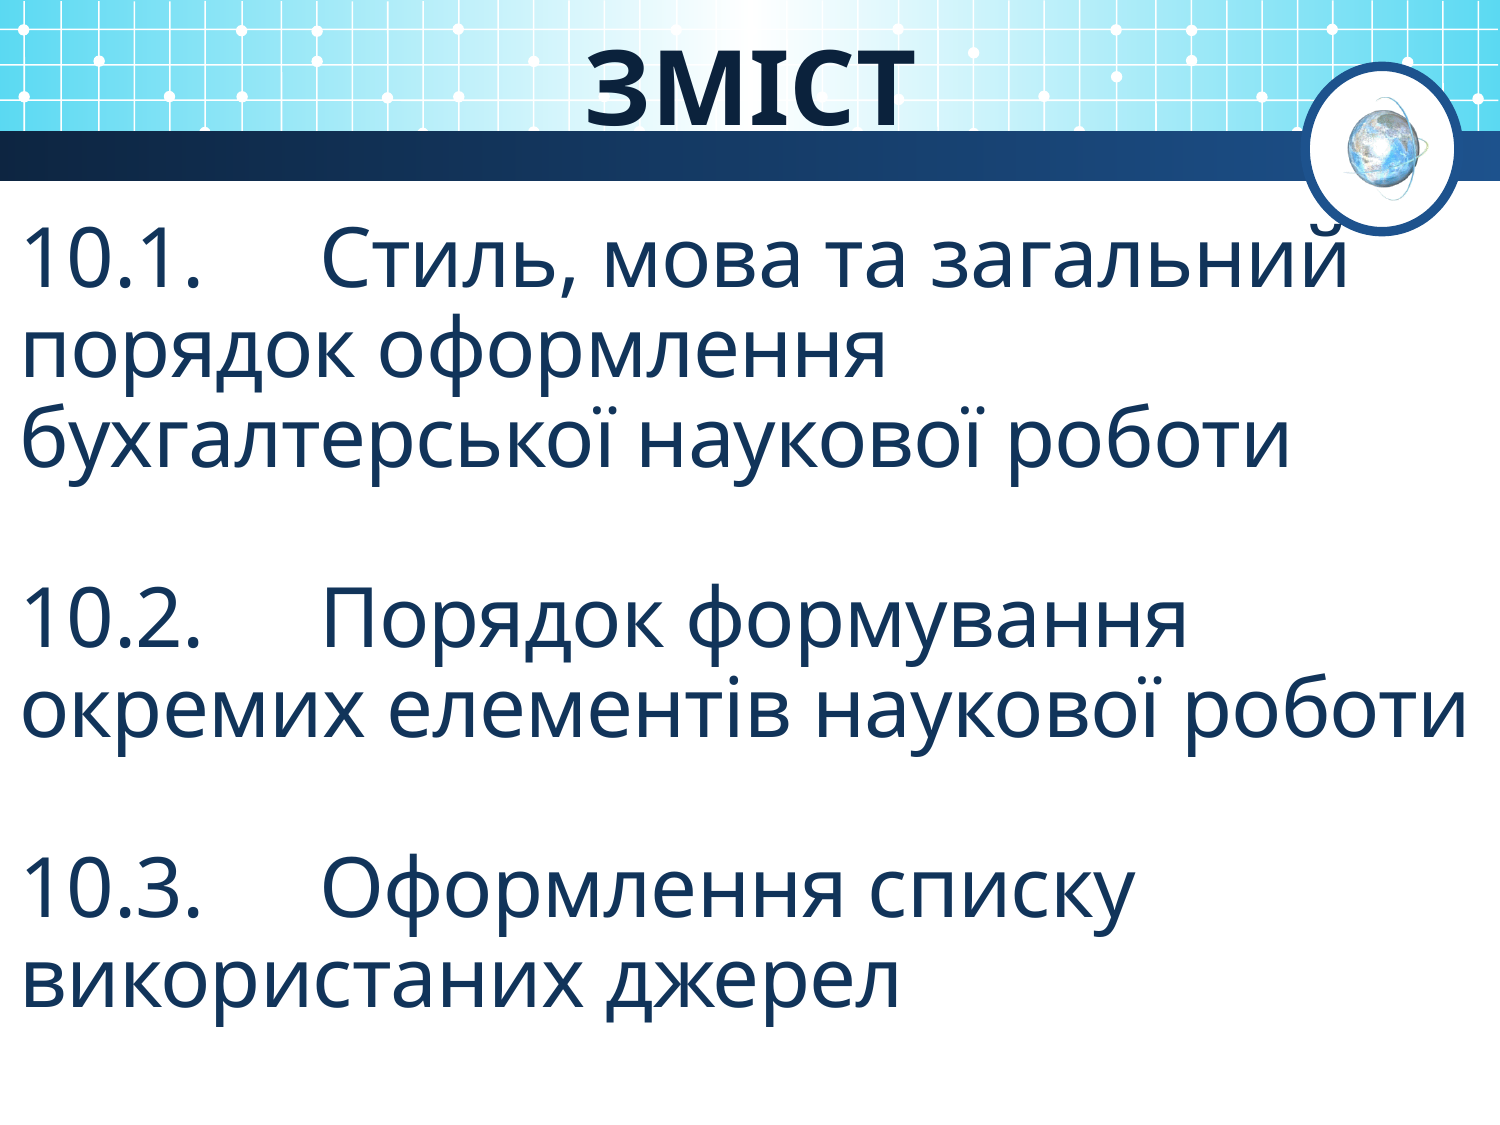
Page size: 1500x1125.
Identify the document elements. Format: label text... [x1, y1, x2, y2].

picture [1310, 99, 1454, 208]
title ЗМІСТ [64, 37, 1436, 130]
list 10.1. Стиль, мова та загальний порядок оформлення бухгалтерської наукової роботи 10.2. Порядок формування окремих елементів наукової роботи 10.3. Оформлення списку використаних джерел [4, 208, 1500, 1106]
